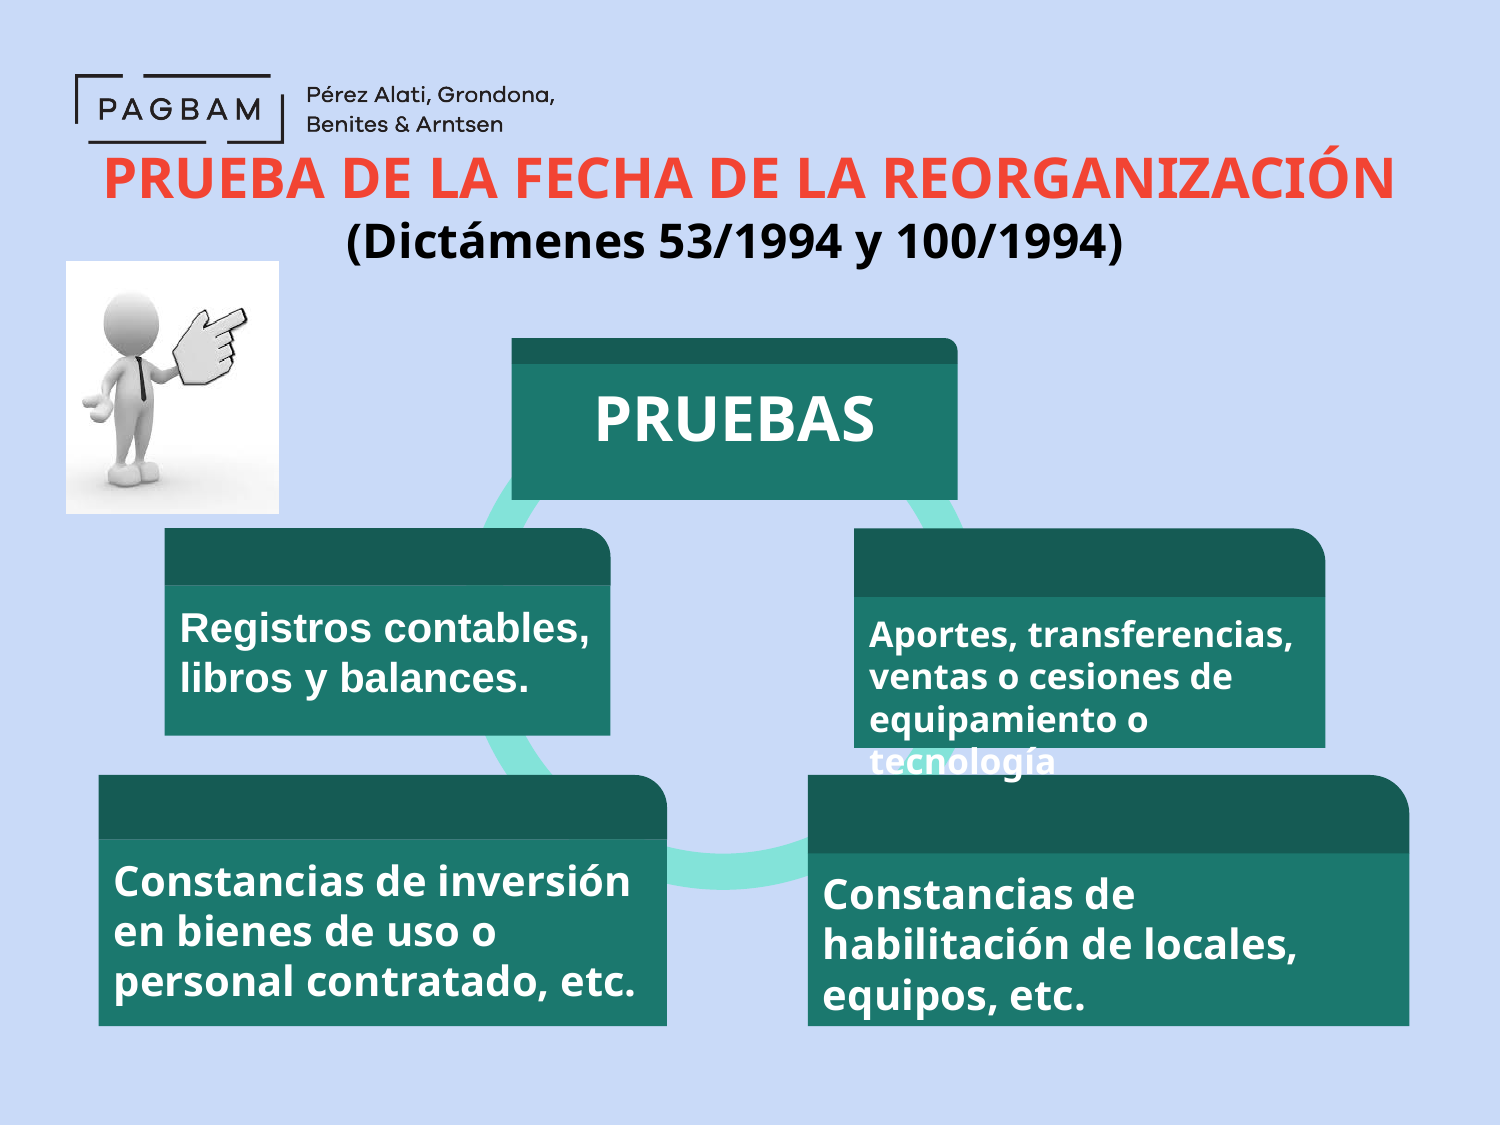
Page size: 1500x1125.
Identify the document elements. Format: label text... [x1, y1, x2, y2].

title PRUEBA DE LA FECHA DE LA REORGANIZACIÓN [75, 128, 1425, 224]
list (Dictámenes 53/1994 y 100/1994) [0, 213, 1299, 1017]
picture [65, 261, 280, 514]
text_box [98, 774, 668, 1027]
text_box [853, 527, 1326, 749]
picture [75, 74, 554, 128]
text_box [164, 528, 611, 736]
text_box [511, 337, 958, 501]
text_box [462, 368, 984, 890]
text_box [807, 774, 1410, 1027]
